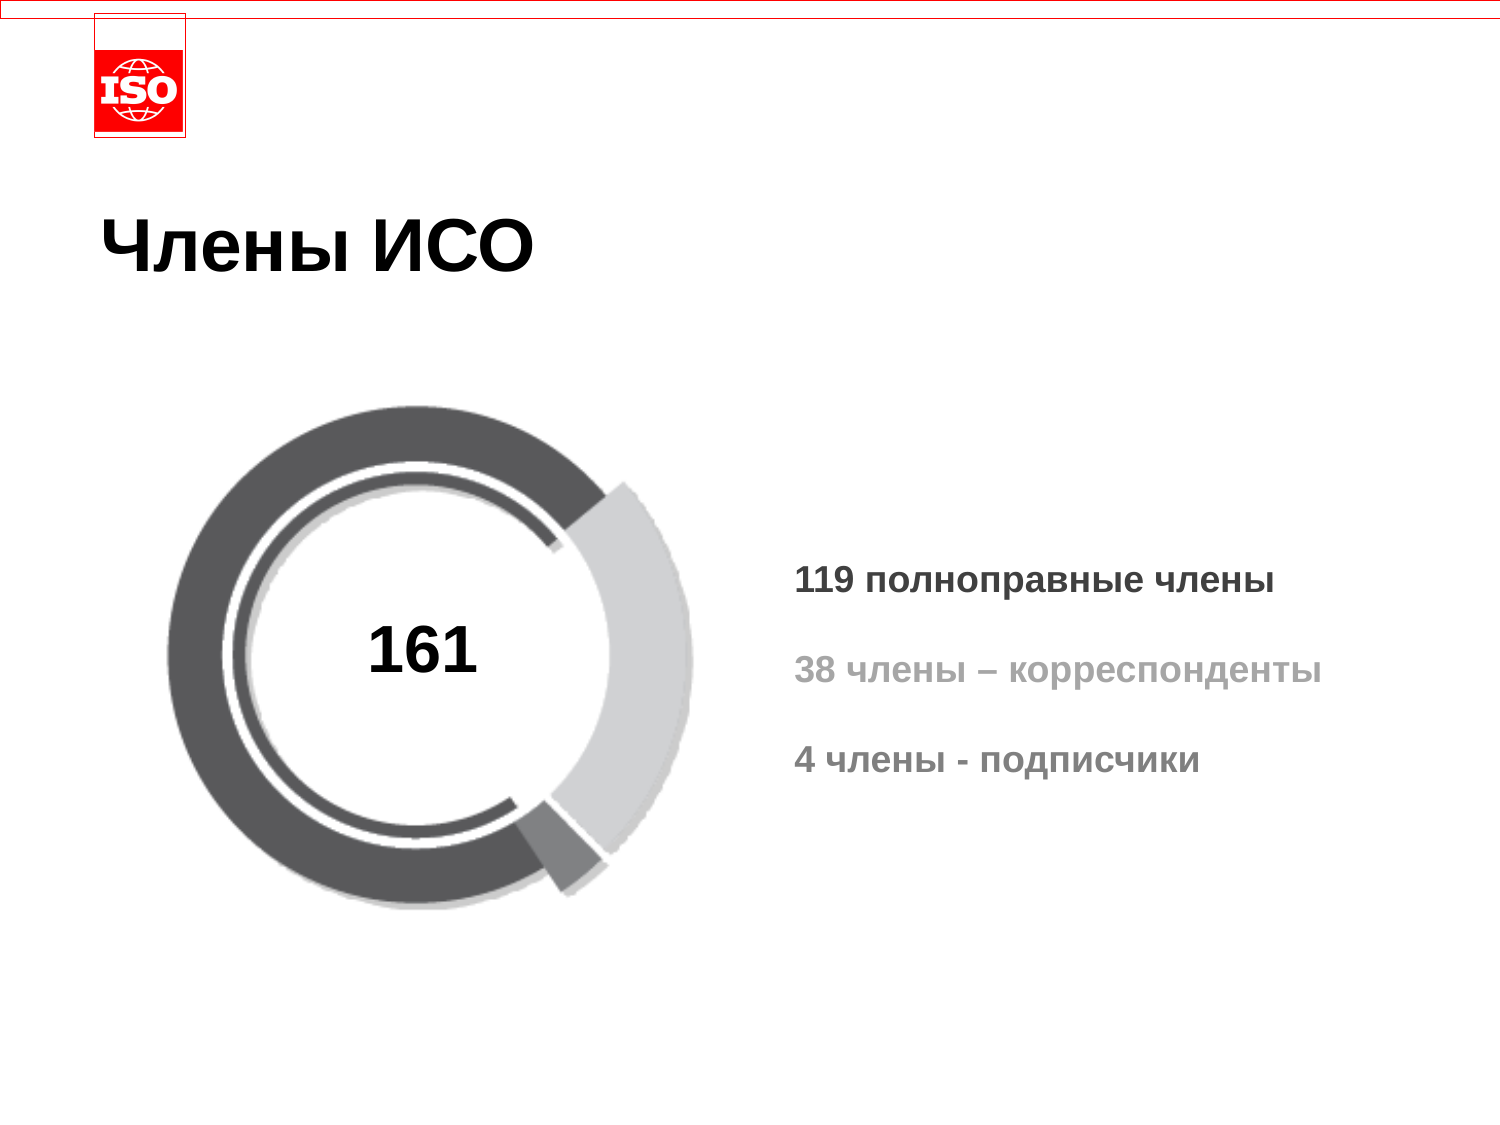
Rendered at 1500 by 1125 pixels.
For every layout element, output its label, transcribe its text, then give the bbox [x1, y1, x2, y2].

picture [119, 355, 727, 938]
title Члены ИСО [85, 174, 1399, 317]
text_box 119 полноправные члены 38 члены – корреспонденты 4 члены - подписчики [779, 502, 1430, 787]
